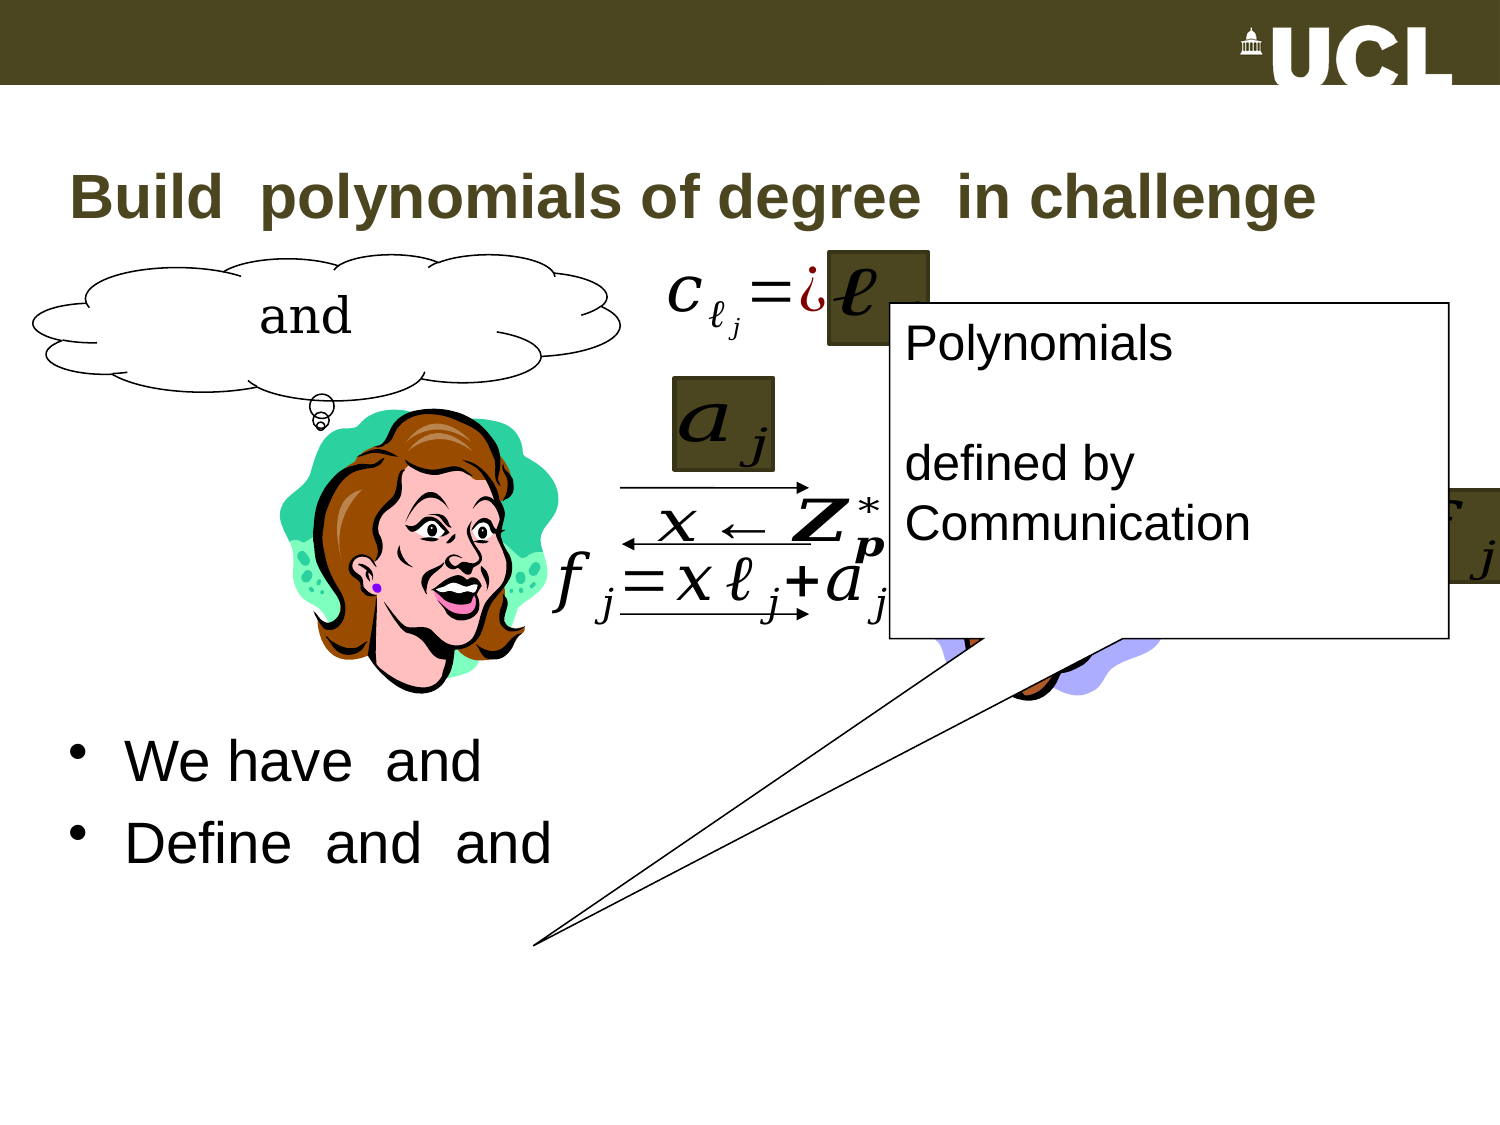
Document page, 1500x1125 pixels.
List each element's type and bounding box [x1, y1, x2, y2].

text_box [620, 607, 810, 621]
picture [279, 400, 564, 704]
picture [893, 423, 1191, 703]
picture [0, 0, 1500, 85]
text_box [620, 481, 810, 494]
text_box [621, 537, 811, 551]
